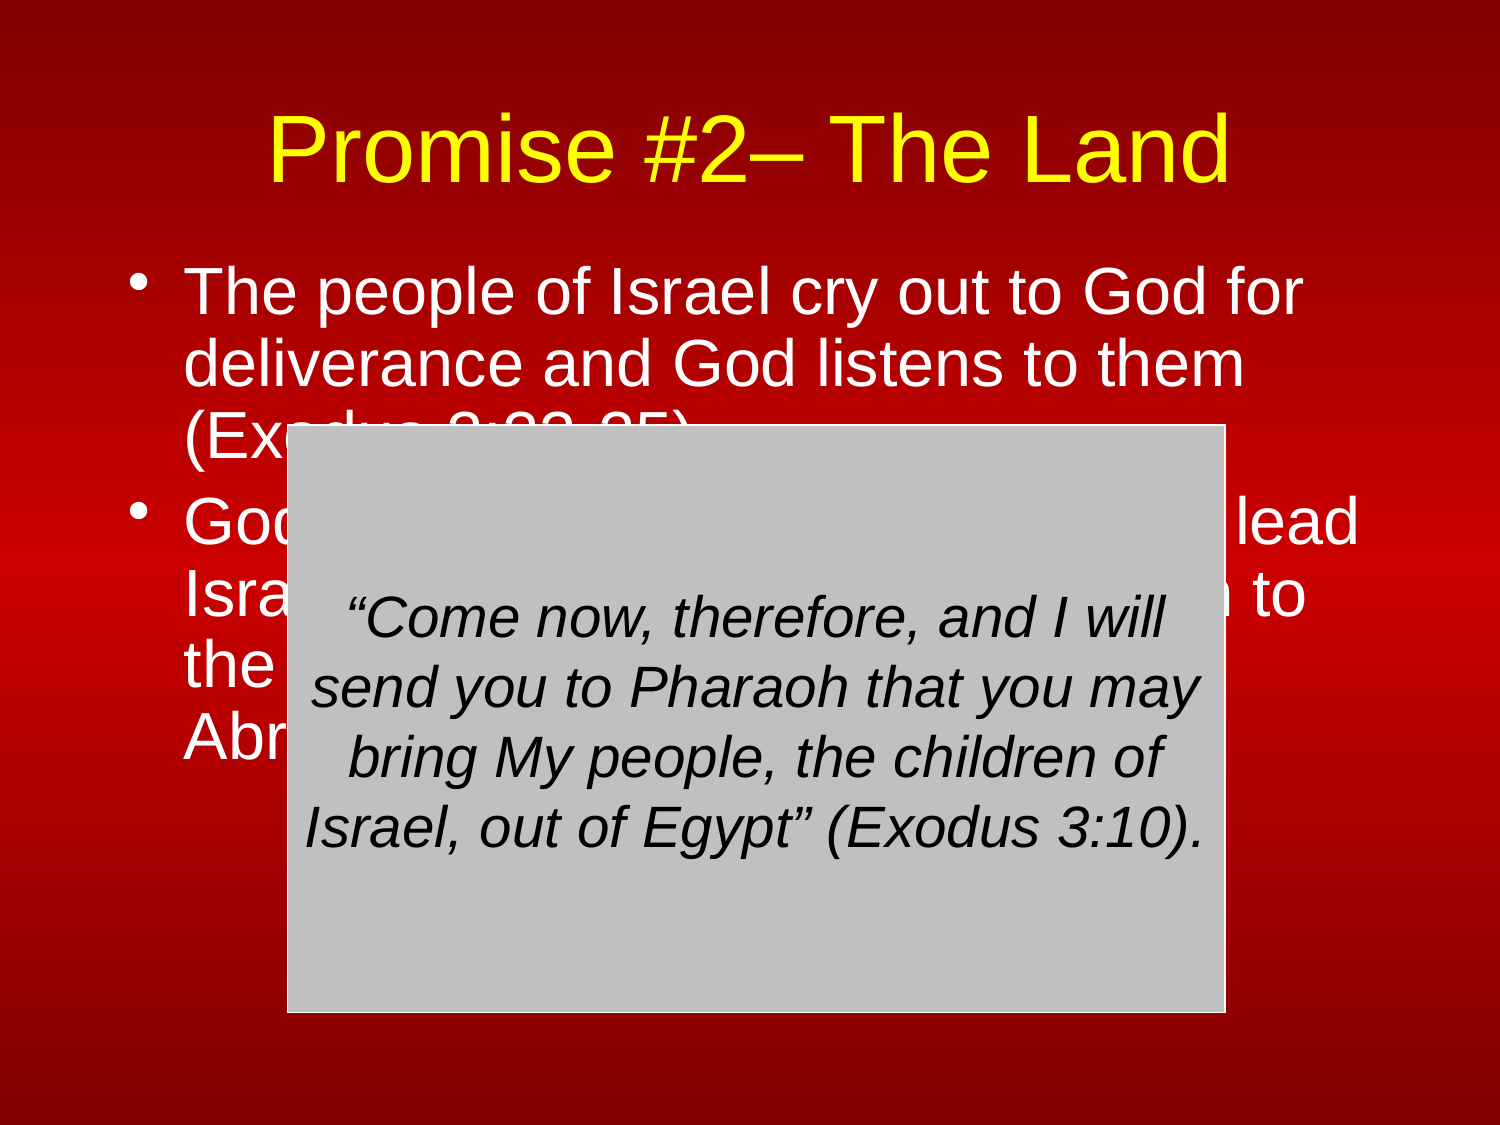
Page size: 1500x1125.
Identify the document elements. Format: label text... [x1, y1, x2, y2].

title Promise #2– The Land [37, 50, 1463, 238]
list The people of Israel cry out to God for deliverance and God listens to them (Exodus 2:23-25). God sends Moses back to Egypt to lead Israel out of Egypt and to take them to the land that he promised to give to Abraham’s descendants. [112, 249, 1388, 825]
text_box “Come now, therefore, and I will send you to Pharaoh that you may bring My people, the children of Israel, out of Egypt” (Exodus 3:10). [287, 424, 1225, 1013]
